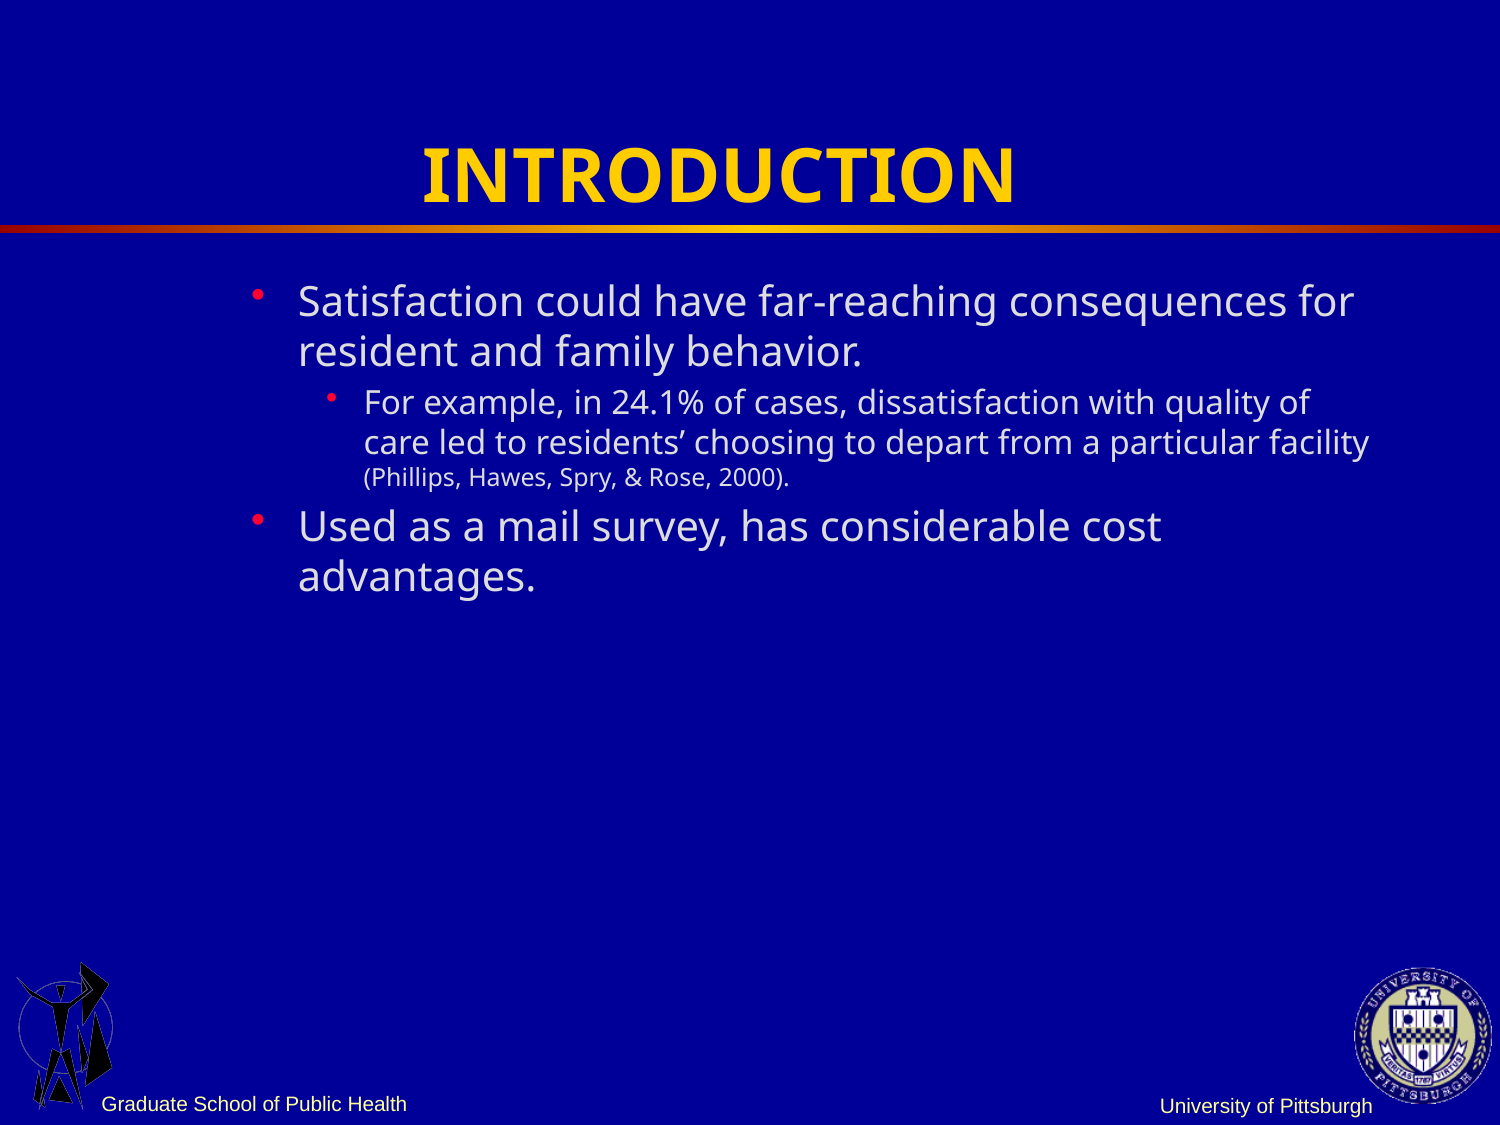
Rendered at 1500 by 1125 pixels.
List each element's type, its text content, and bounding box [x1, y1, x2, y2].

picture [104, 1098, 113, 1110]
title INTRODUCTION [37, 37, 1463, 225]
list Satisfaction could have far-reaching consequences for resident and family behavior. For example, in 24.1% of cases, dissatisfaction with quality of care led to residents’ choosing to depart from a particular facility (Phillips, Hawes, Spry, & Rose, 2000). Used as a mail survey, has considerable cost advantages. [160, 267, 1388, 942]
picture [1354, 962, 1492, 1104]
picture [16, 962, 113, 1110]
